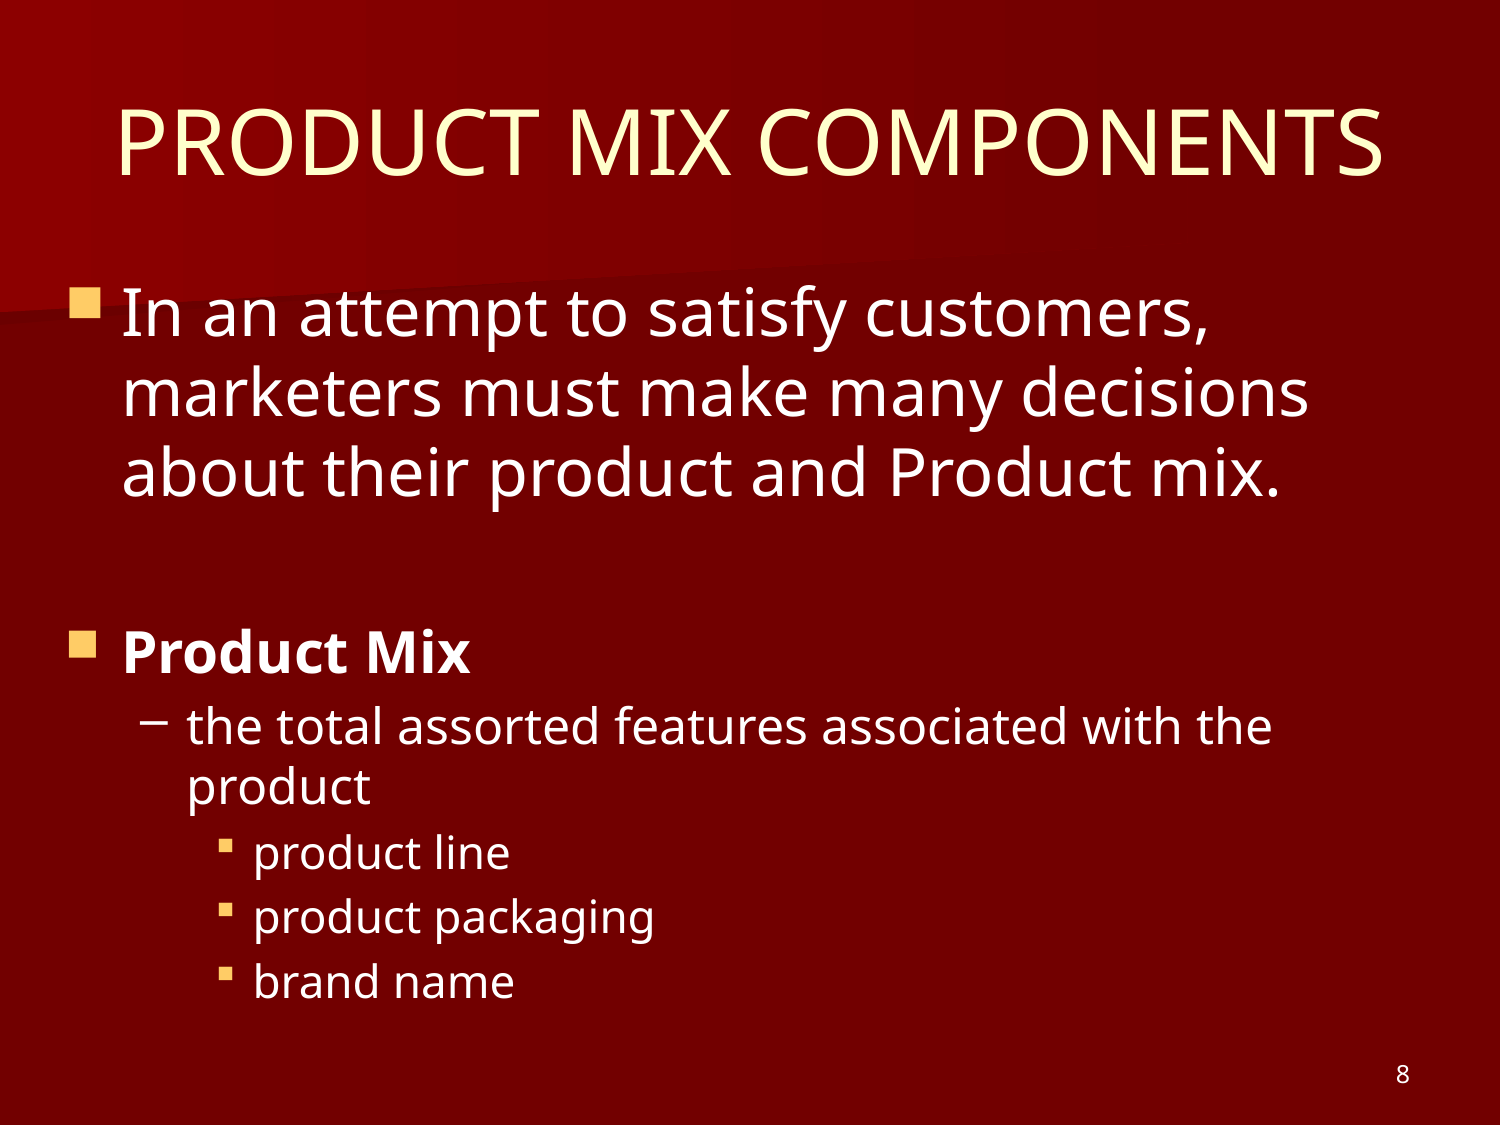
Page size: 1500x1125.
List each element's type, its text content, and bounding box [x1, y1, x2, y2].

text_box PRODUCT MIX COMPONENTS [74, 45, 1425, 233]
list In an attempt to satisfy customers, marketers must make many decisions about their product and Product mix. Product Mix the total assorted features associated with the product product line product packaging brand name [49, 262, 1426, 1051]
slide_number 8 [1074, 1051, 1426, 1101]
